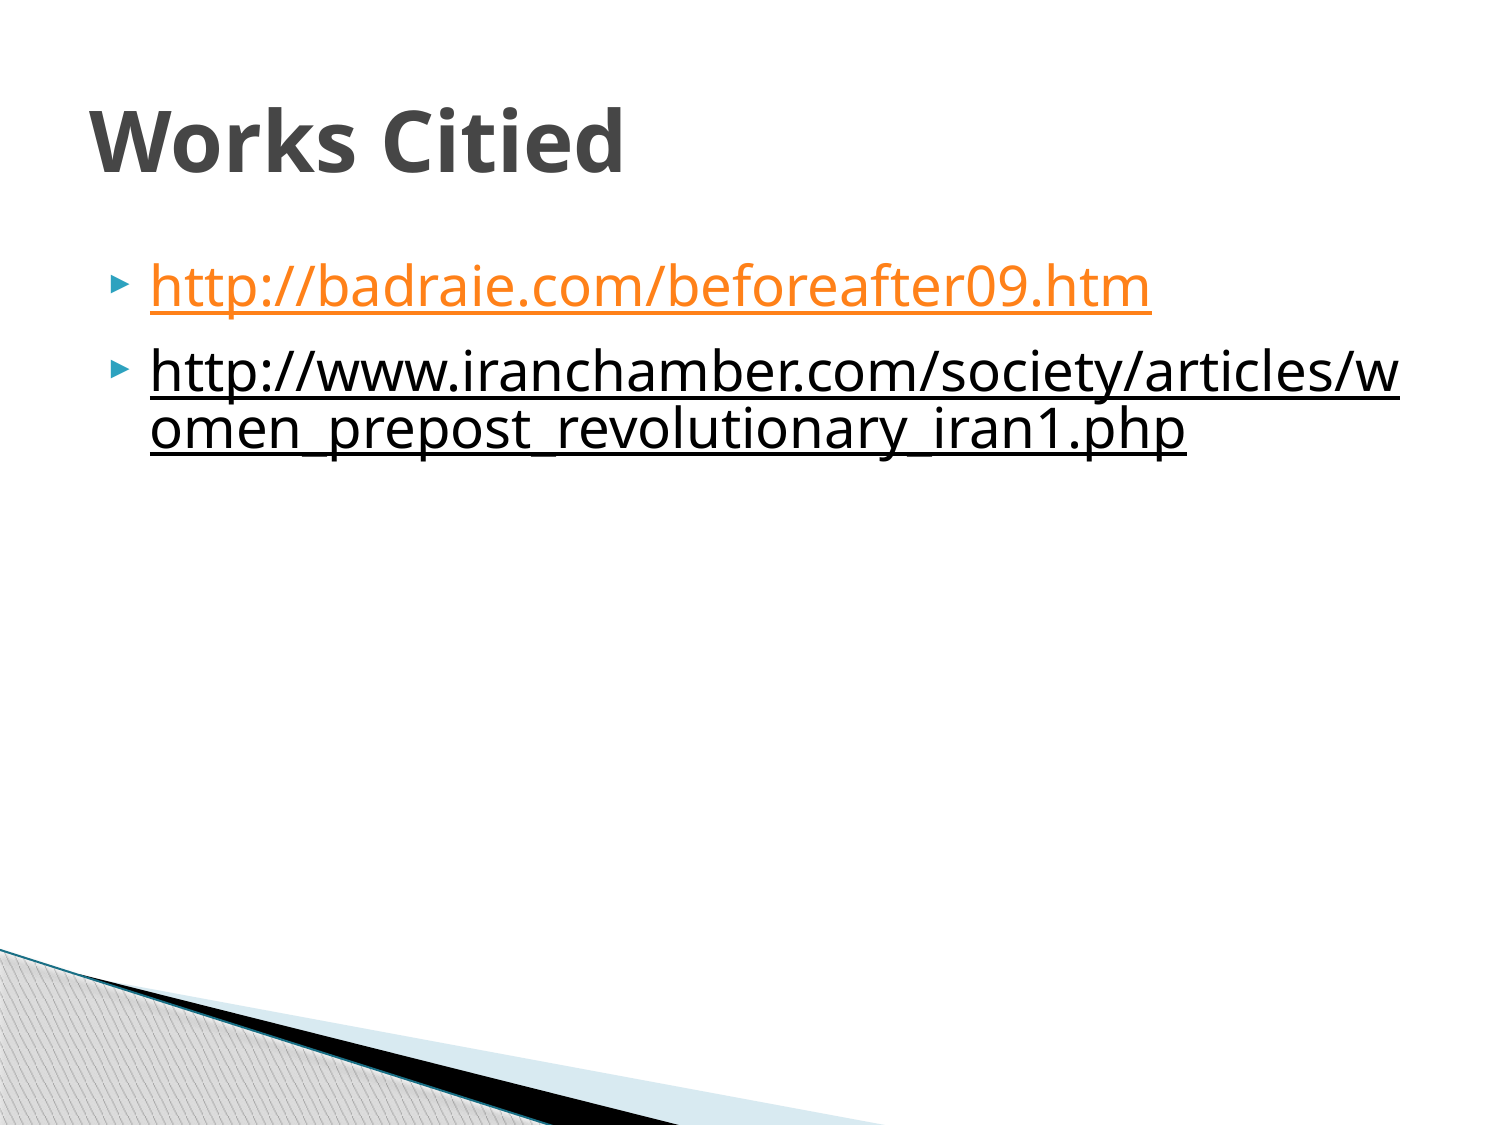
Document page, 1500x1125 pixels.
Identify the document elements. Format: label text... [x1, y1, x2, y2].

list http://badraie.com/beforeafter09.htm http://www.iranchamber.com/society/articles/women_prepost_revolutionary_iran1.php [75, 243, 1425, 986]
title Works Citied [75, 45, 1425, 233]
